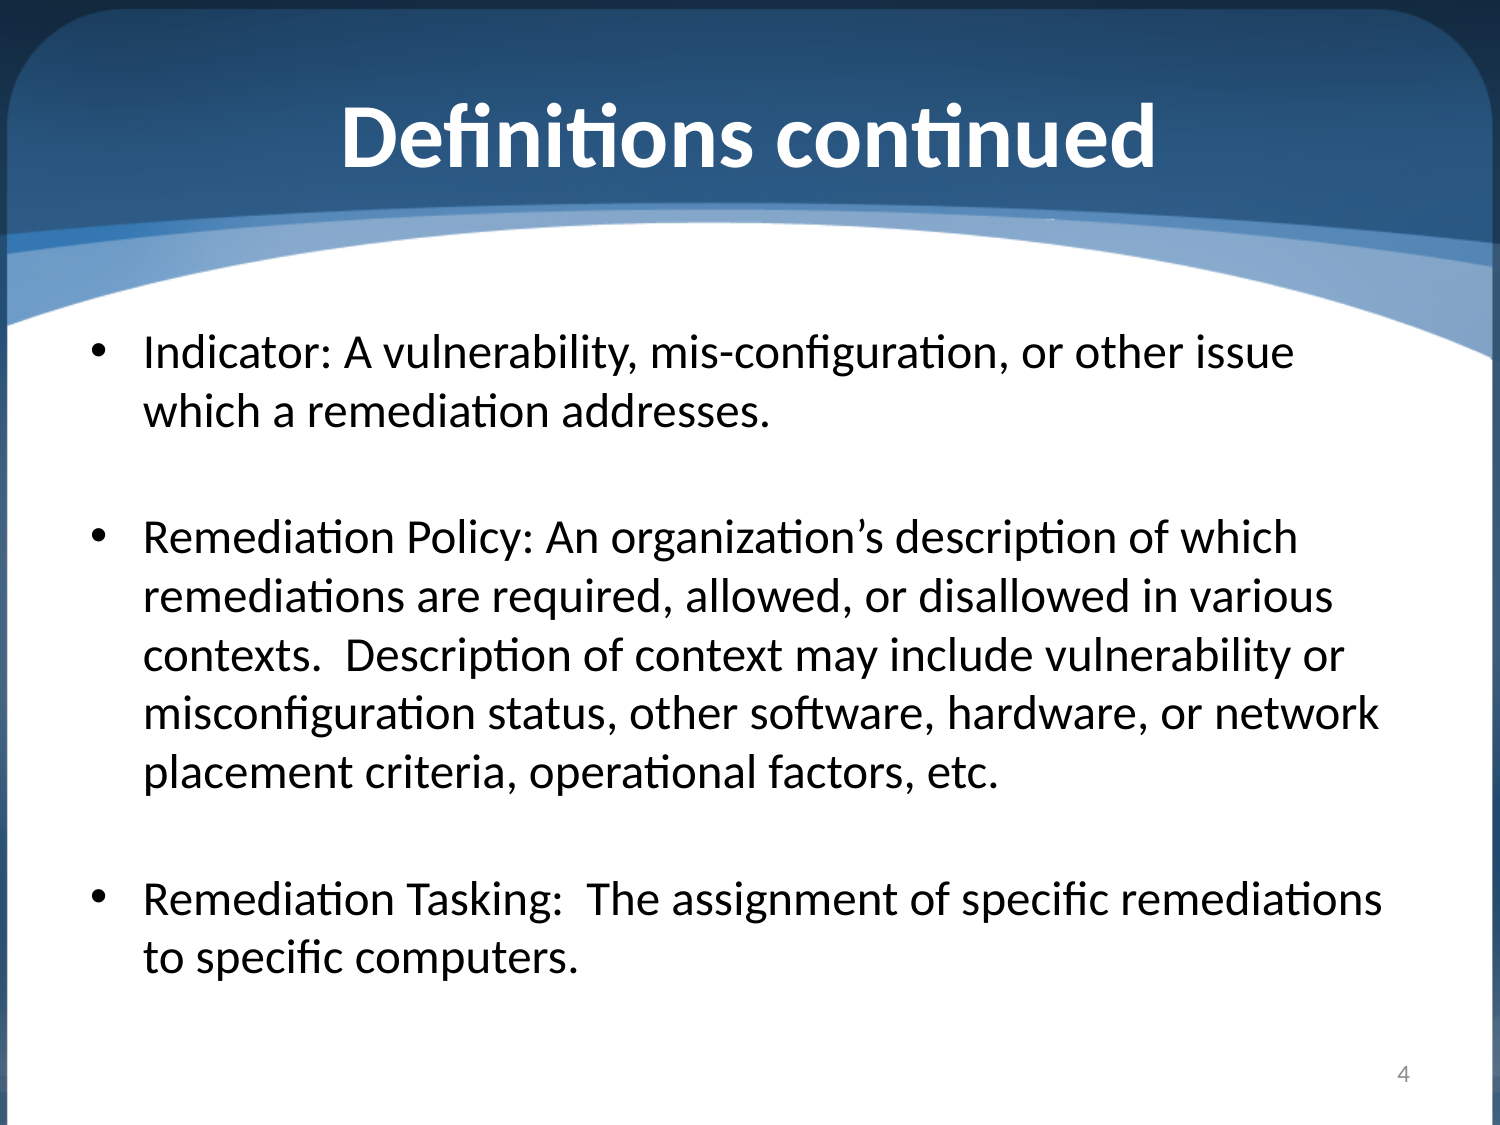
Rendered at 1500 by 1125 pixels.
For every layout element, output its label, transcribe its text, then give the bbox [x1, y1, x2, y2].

list Indicator: A vulnerability, mis-configuration, or other issue which a remediation addresses. Remediation Policy: An organization’s description of which remediations are required, allowed, or disallowed in various contexts. Description of context may include vulnerability or misconfiguration status, other software, hardware, or network placement criteria, operational factors, etc. Remediation Tasking: The assignment of specific remediations to specific computers. [74, 312, 1426, 1006]
picture [0, 0, 1500, 1125]
title Definitions continued [75, 37, 1425, 225]
slide_number 4 [1074, 1042, 1425, 1103]
